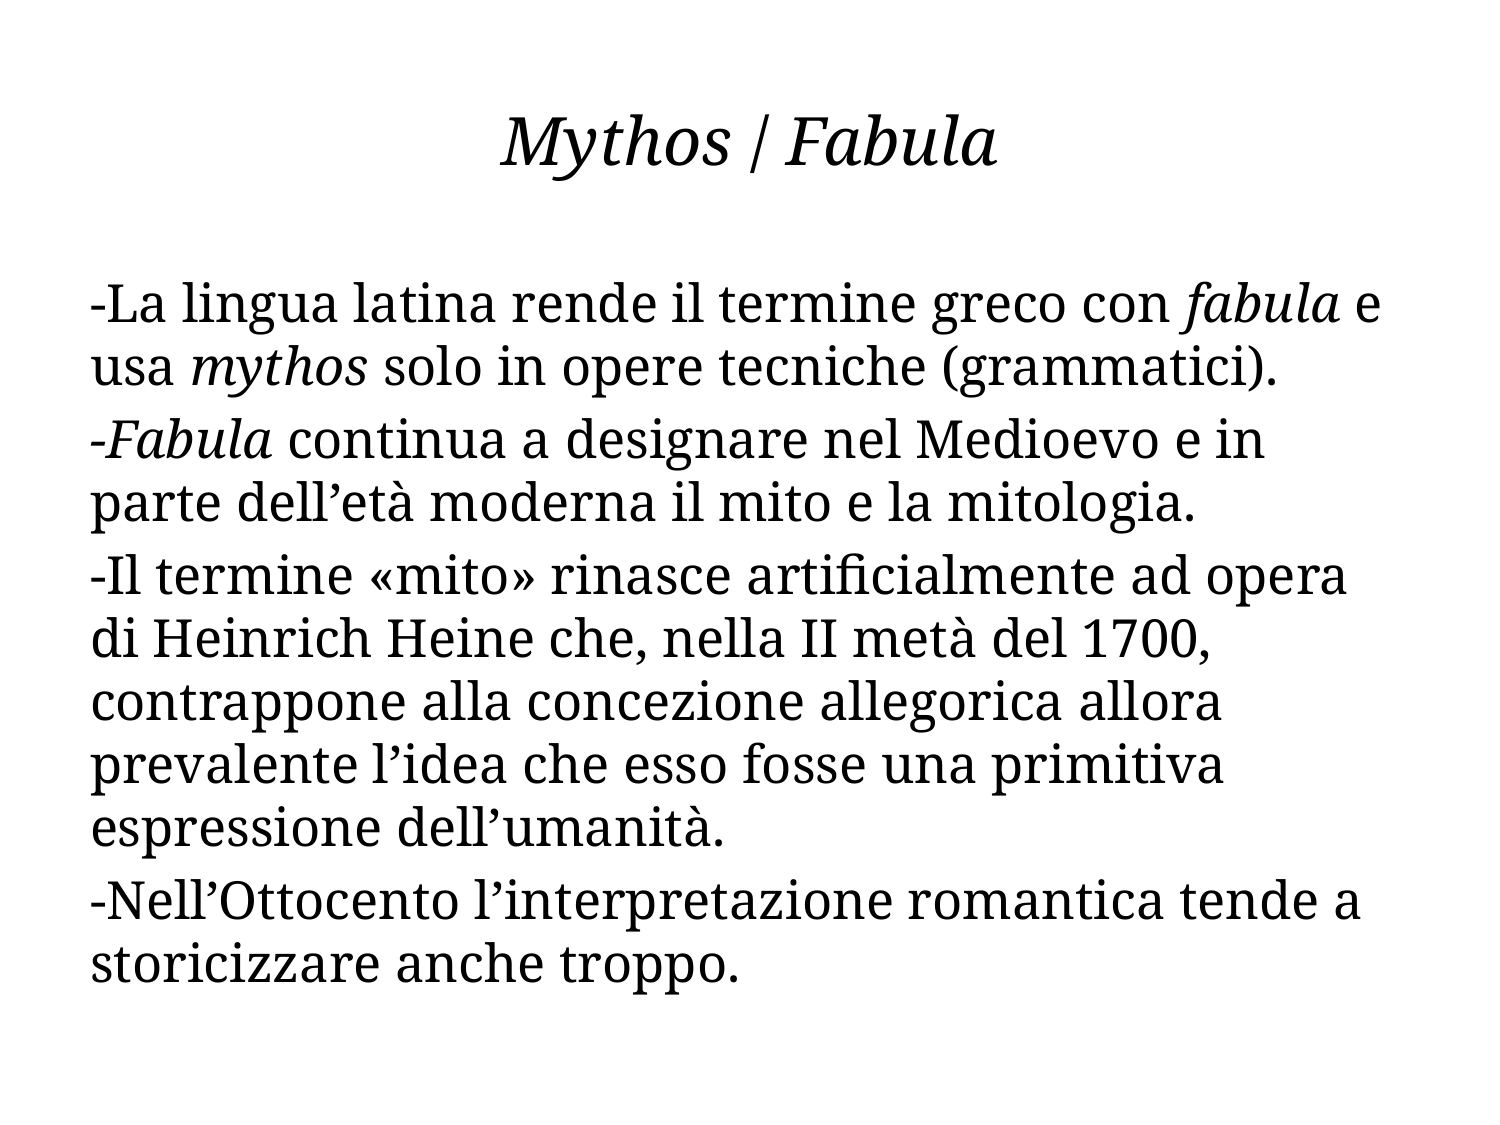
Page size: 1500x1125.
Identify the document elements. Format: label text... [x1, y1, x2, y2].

list -La lingua latina rende il termine greco con fabula e usa mythos solo in opere tecniche (grammatici). -Fabula continua a designare nel Medioevo e in parte dell’età moderna il mito e la mitologia. -Il termine «mito» rinasce artificialmente ad opera di Heinrich Heine che, nella II metà del 1700, contrappone alla concezione allegorica allora prevalente l’idea che esso fosse una primitiva espressione dell’umanità. -Nell’Ottocento l’interpretazione romantica tende a storicizzare anche troppo. [75, 262, 1425, 1005]
title Mythos / Fabula [75, 45, 1425, 233]
